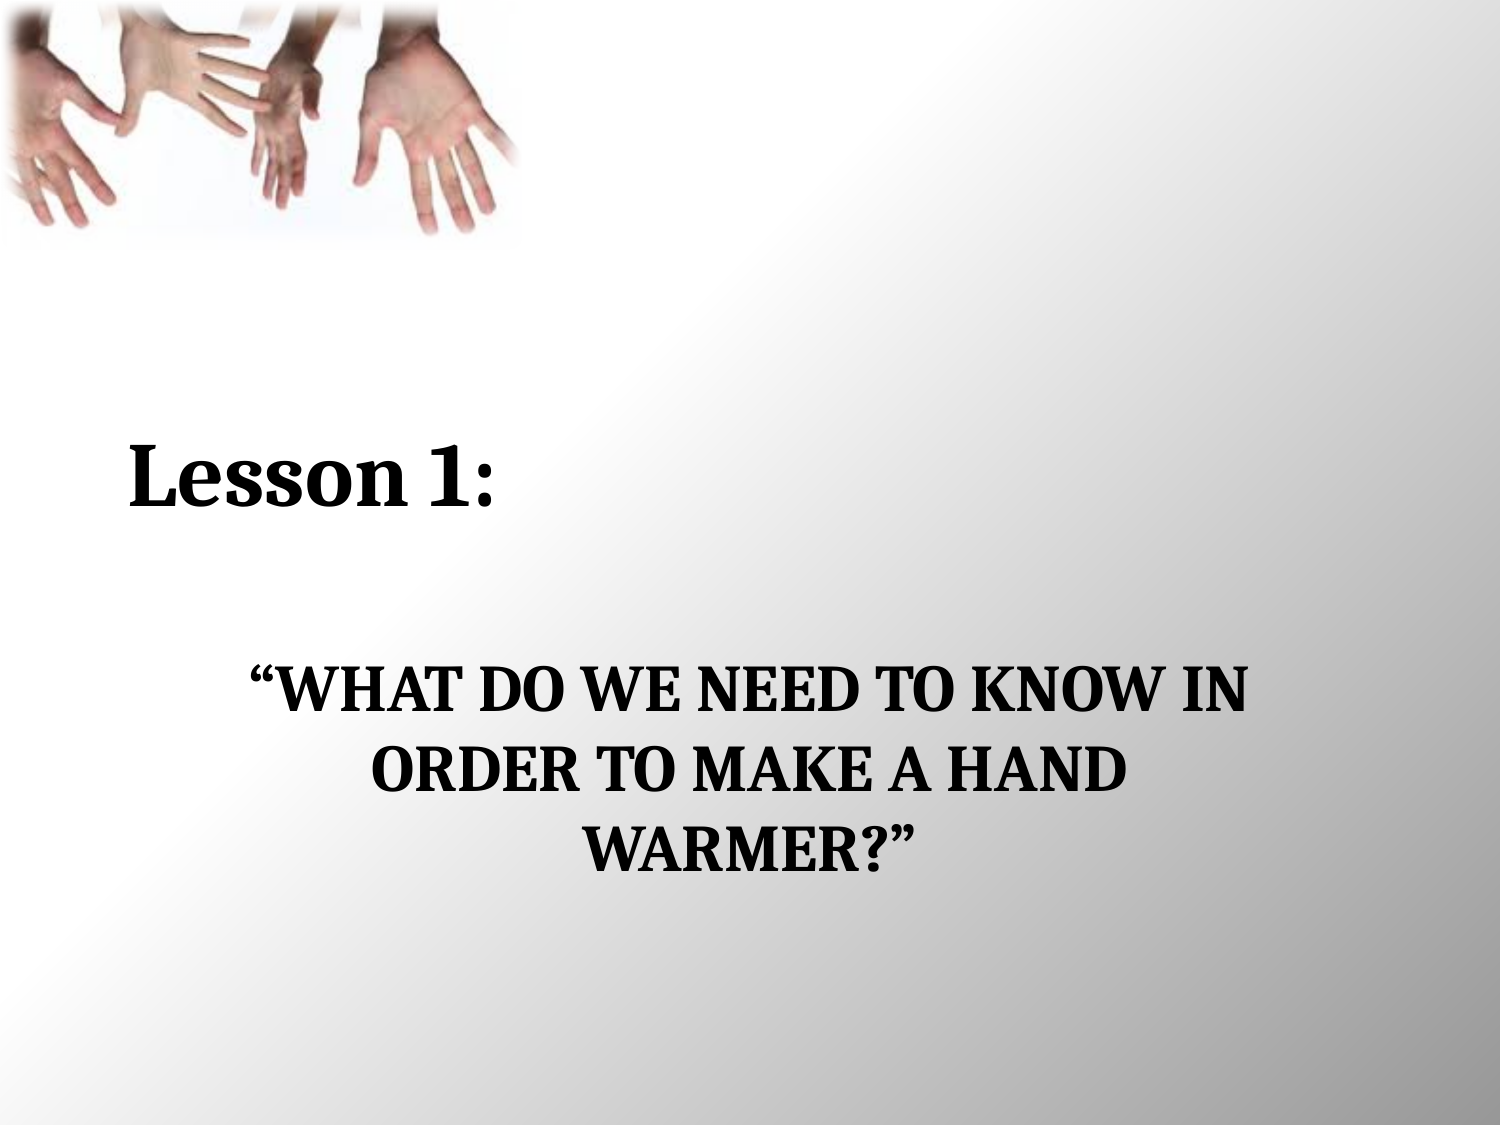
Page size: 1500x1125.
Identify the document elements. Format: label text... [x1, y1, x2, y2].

picture [23, 22, 494, 221]
title Lesson 1: [112, 349, 1388, 591]
subtitle “What do we need to know in order to make a Hand Warmer?” [225, 637, 1275, 925]
